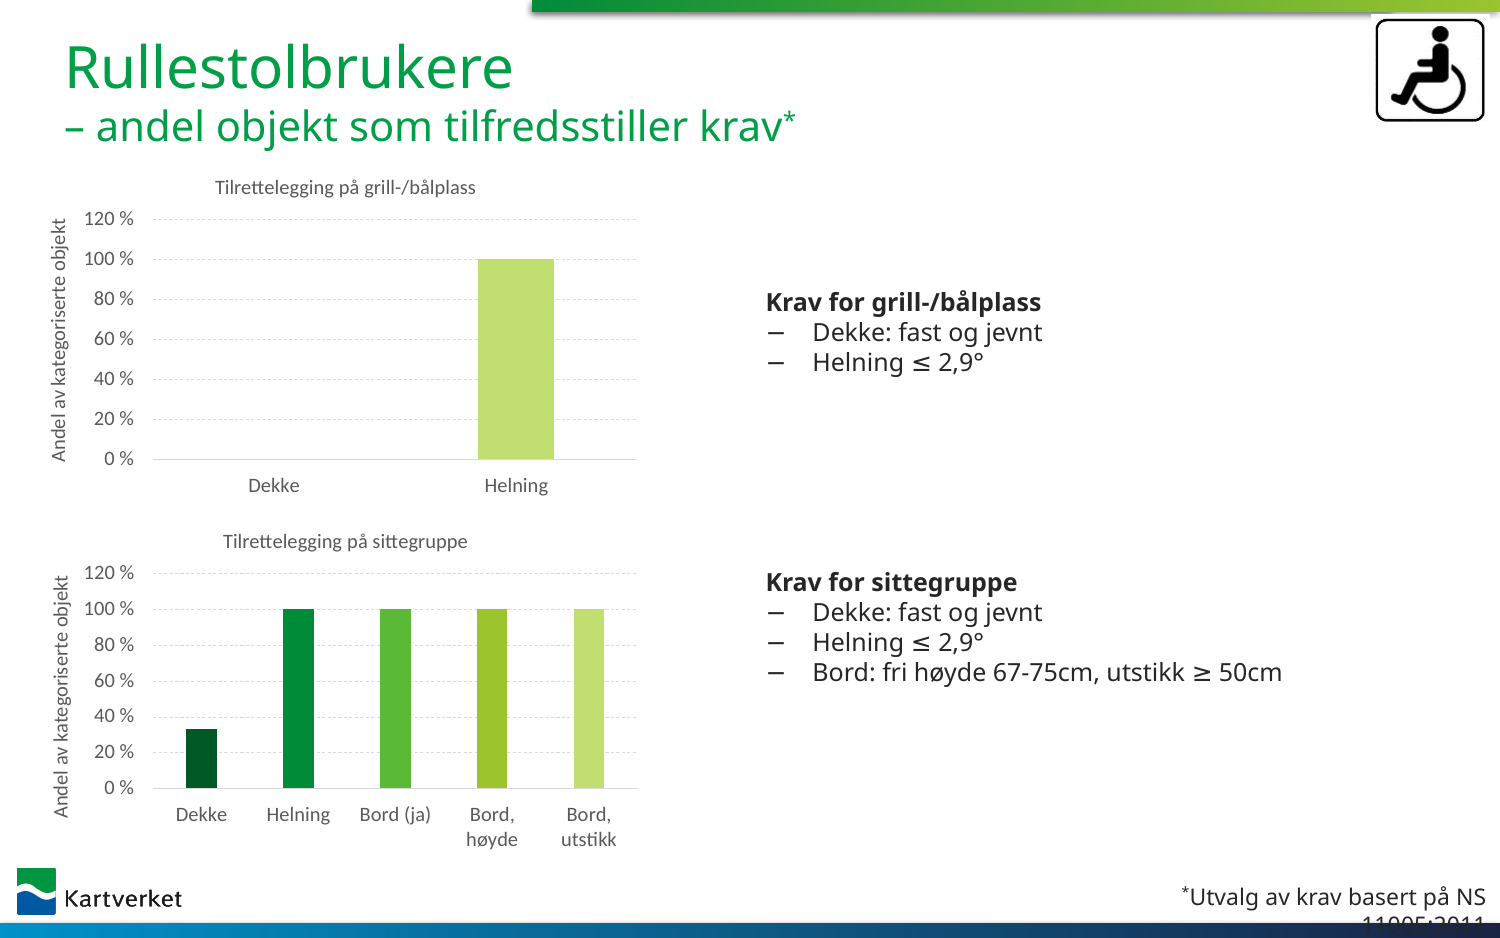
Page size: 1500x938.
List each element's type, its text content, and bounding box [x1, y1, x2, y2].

text_box Krav for sittegruppe Dekke: fast og jevnt Helning ≤ 2,9° Bord: fri høyde 67-75cm, utstikk ≥ 50cm [750, 559, 1500, 694]
text_box Rullestolbrukere – andel objekt som tilfredsstiller krav* [49, 14, 1431, 158]
picture [41, 520, 650, 859]
text_box Krav for grill-/bålplass Dekke: fast og jevnt Helning ≤ 2,9° [750, 279, 1452, 384]
picture [41, 166, 650, 505]
text_box *Utvalg av krav basert på NS 11005:2011 [1068, 873, 1500, 938]
picture [1371, 13, 1491, 127]
